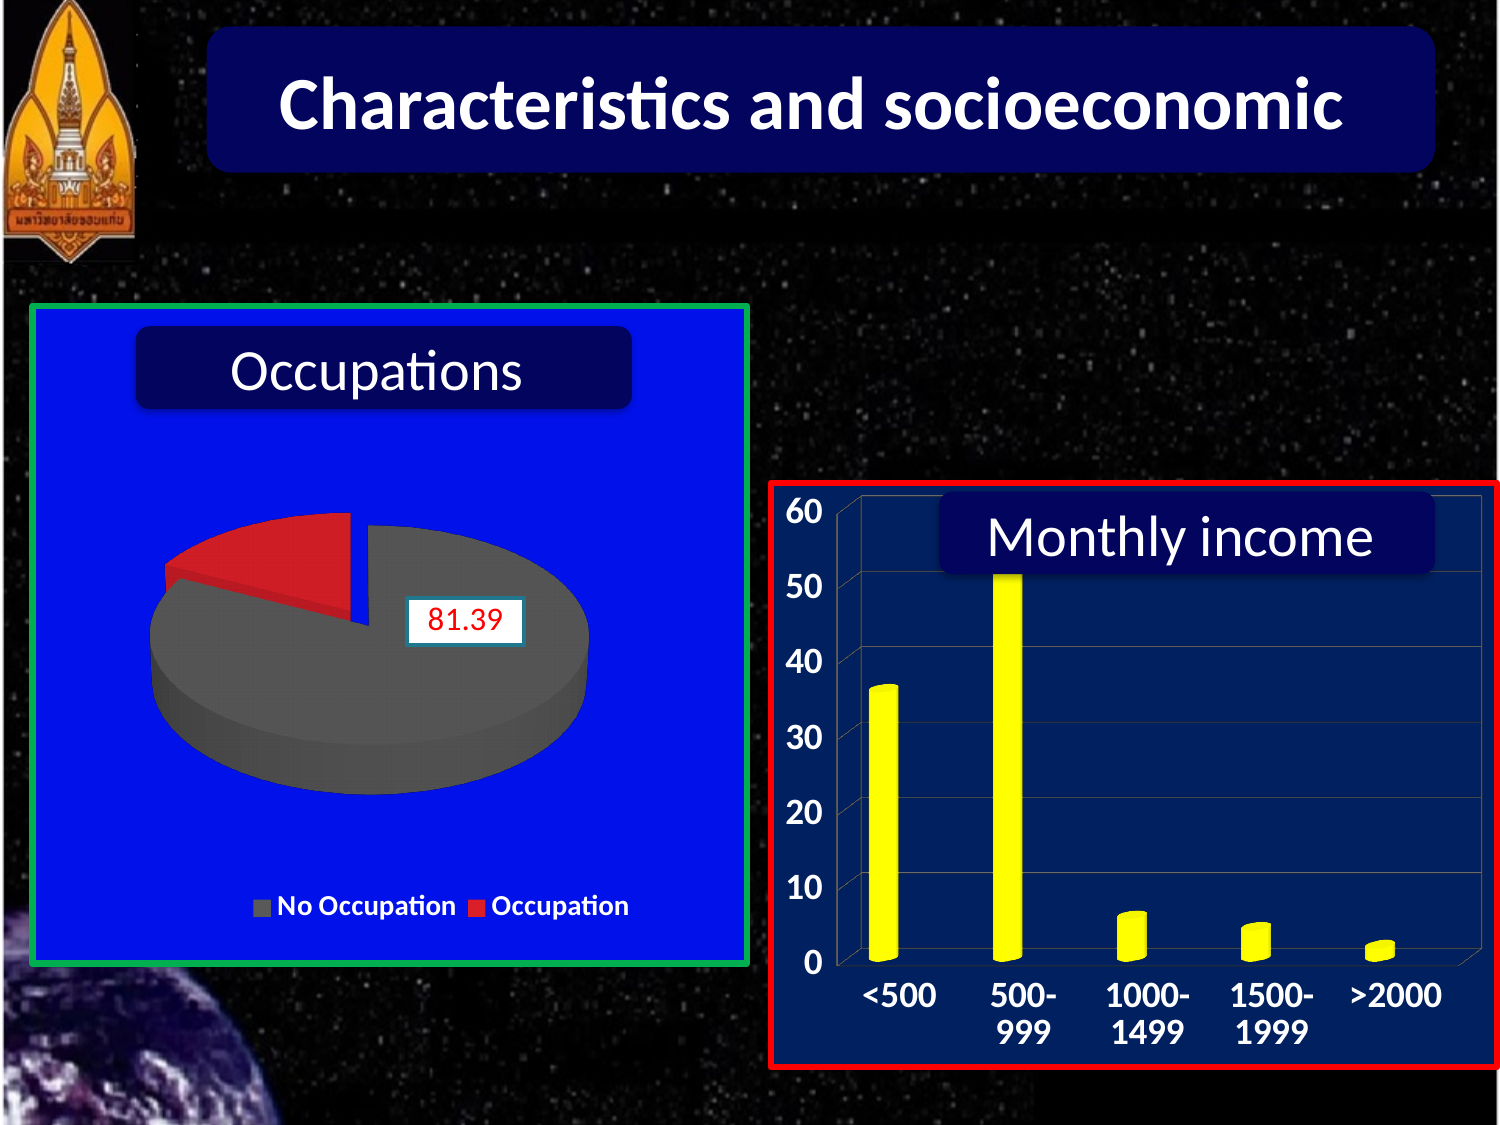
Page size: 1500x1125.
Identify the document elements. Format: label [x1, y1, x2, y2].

chart [29, 302, 751, 967]
chart [767, 479, 1500, 1071]
picture [0, 0, 1500, 1125]
